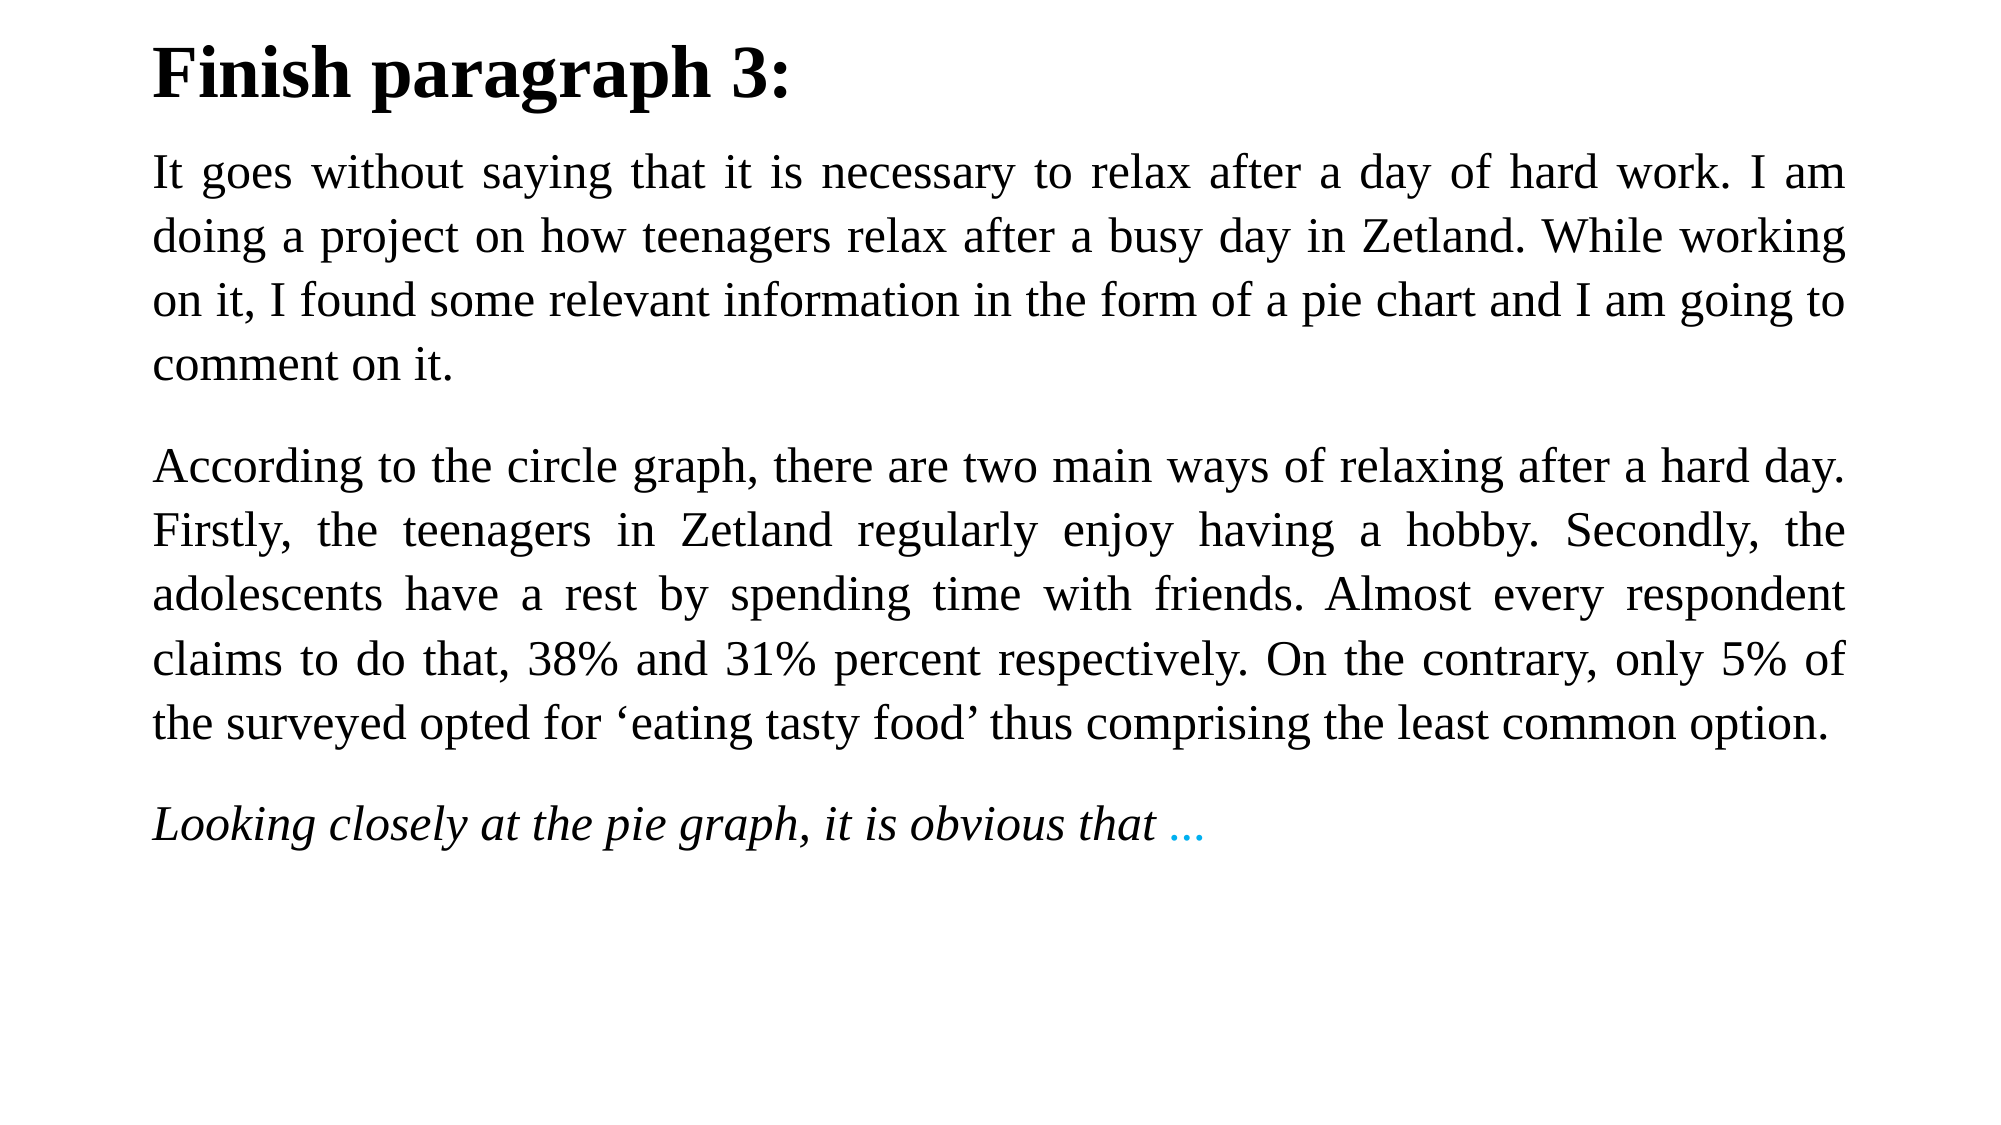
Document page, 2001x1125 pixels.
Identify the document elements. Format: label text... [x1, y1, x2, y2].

list It goes without saying that it is necessary to relax after a day of hard work. I am doing a project on how teenagers relax after a busy day in Zetland. While working on it, I found some relevant information in the form of a pie chart and I am going to comment on it. According to the circle graph, there are two main ways of relaxing after a hard day. Firstly, the teenagers in Zetland regularly enjoy having a hobby. Secondly, the adolescents have a rest by spending time with friends. Almost every respondent claims to do that, 38% and 31% percent respectively. On the contrary, only 5% of the surveyed opted for ‘eating tasty food’ thus comprising the least common option. Looking closely at the pie graph, it is obvious that ... [137, 126, 1863, 1056]
title Finish paragraph 3: [137, 19, 1863, 126]
